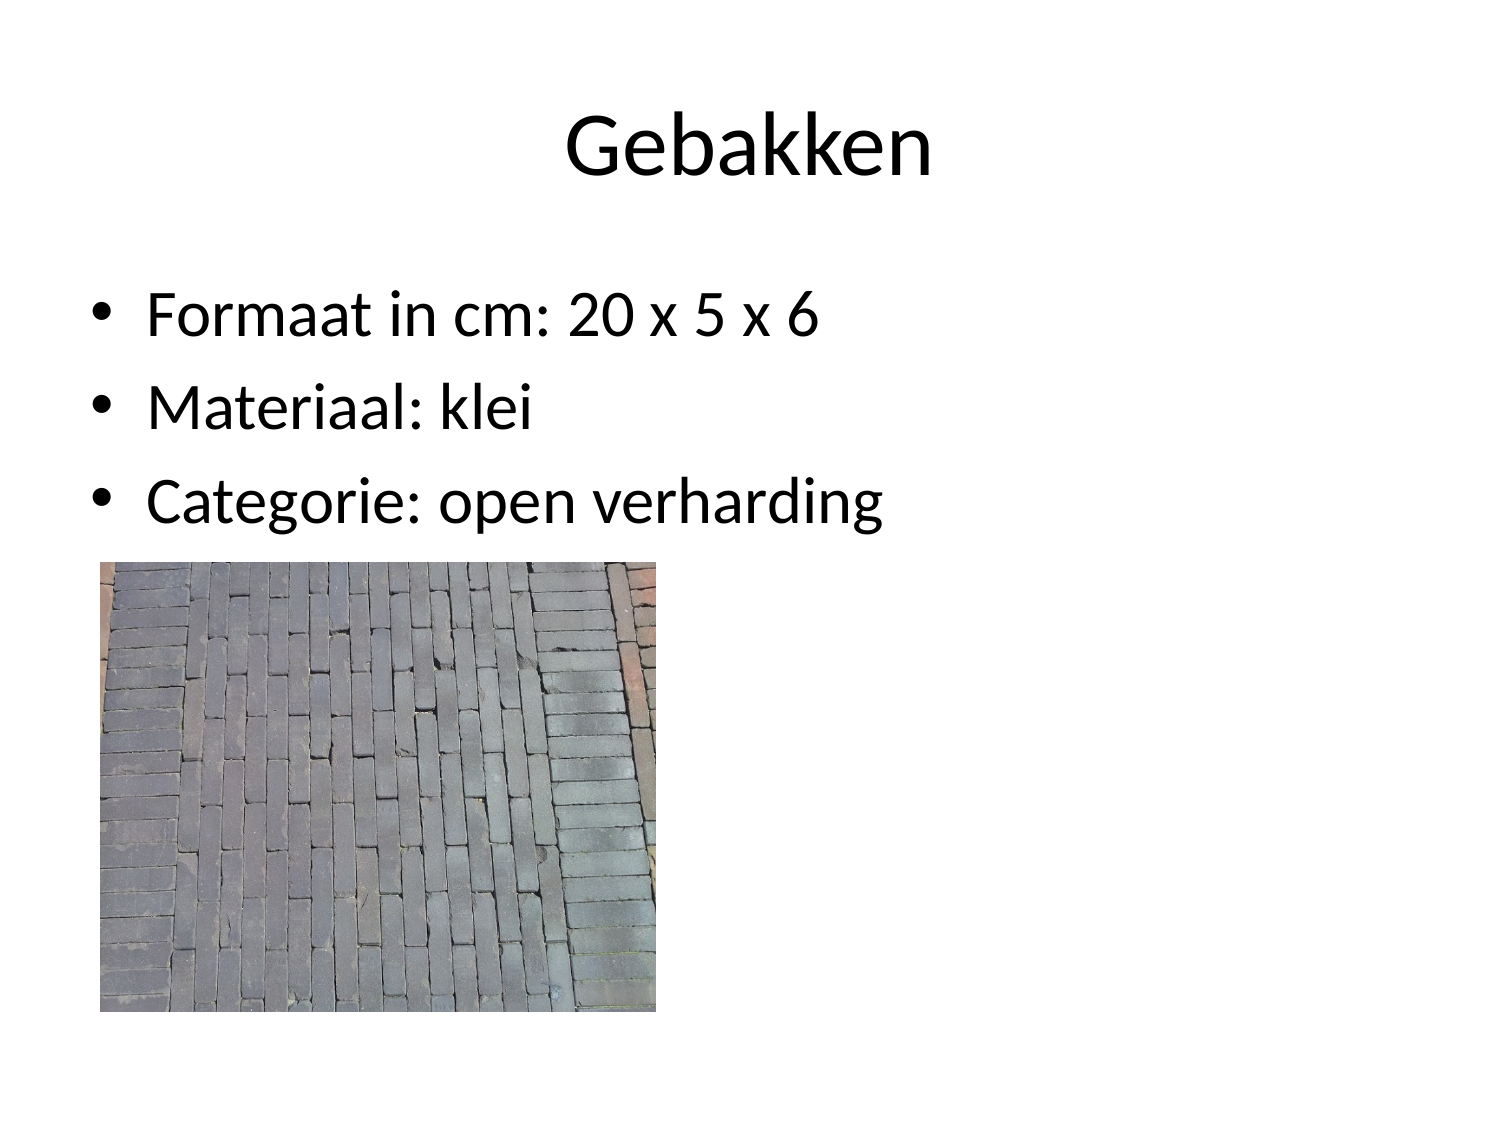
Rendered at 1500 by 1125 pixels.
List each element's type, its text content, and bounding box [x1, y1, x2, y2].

list Formaat in cm: 20 x 5 x 6 Materiaal: klei Categorie: open verharding [75, 262, 1425, 1005]
title Gebakken [75, 45, 1425, 233]
picture [100, 562, 656, 1012]
